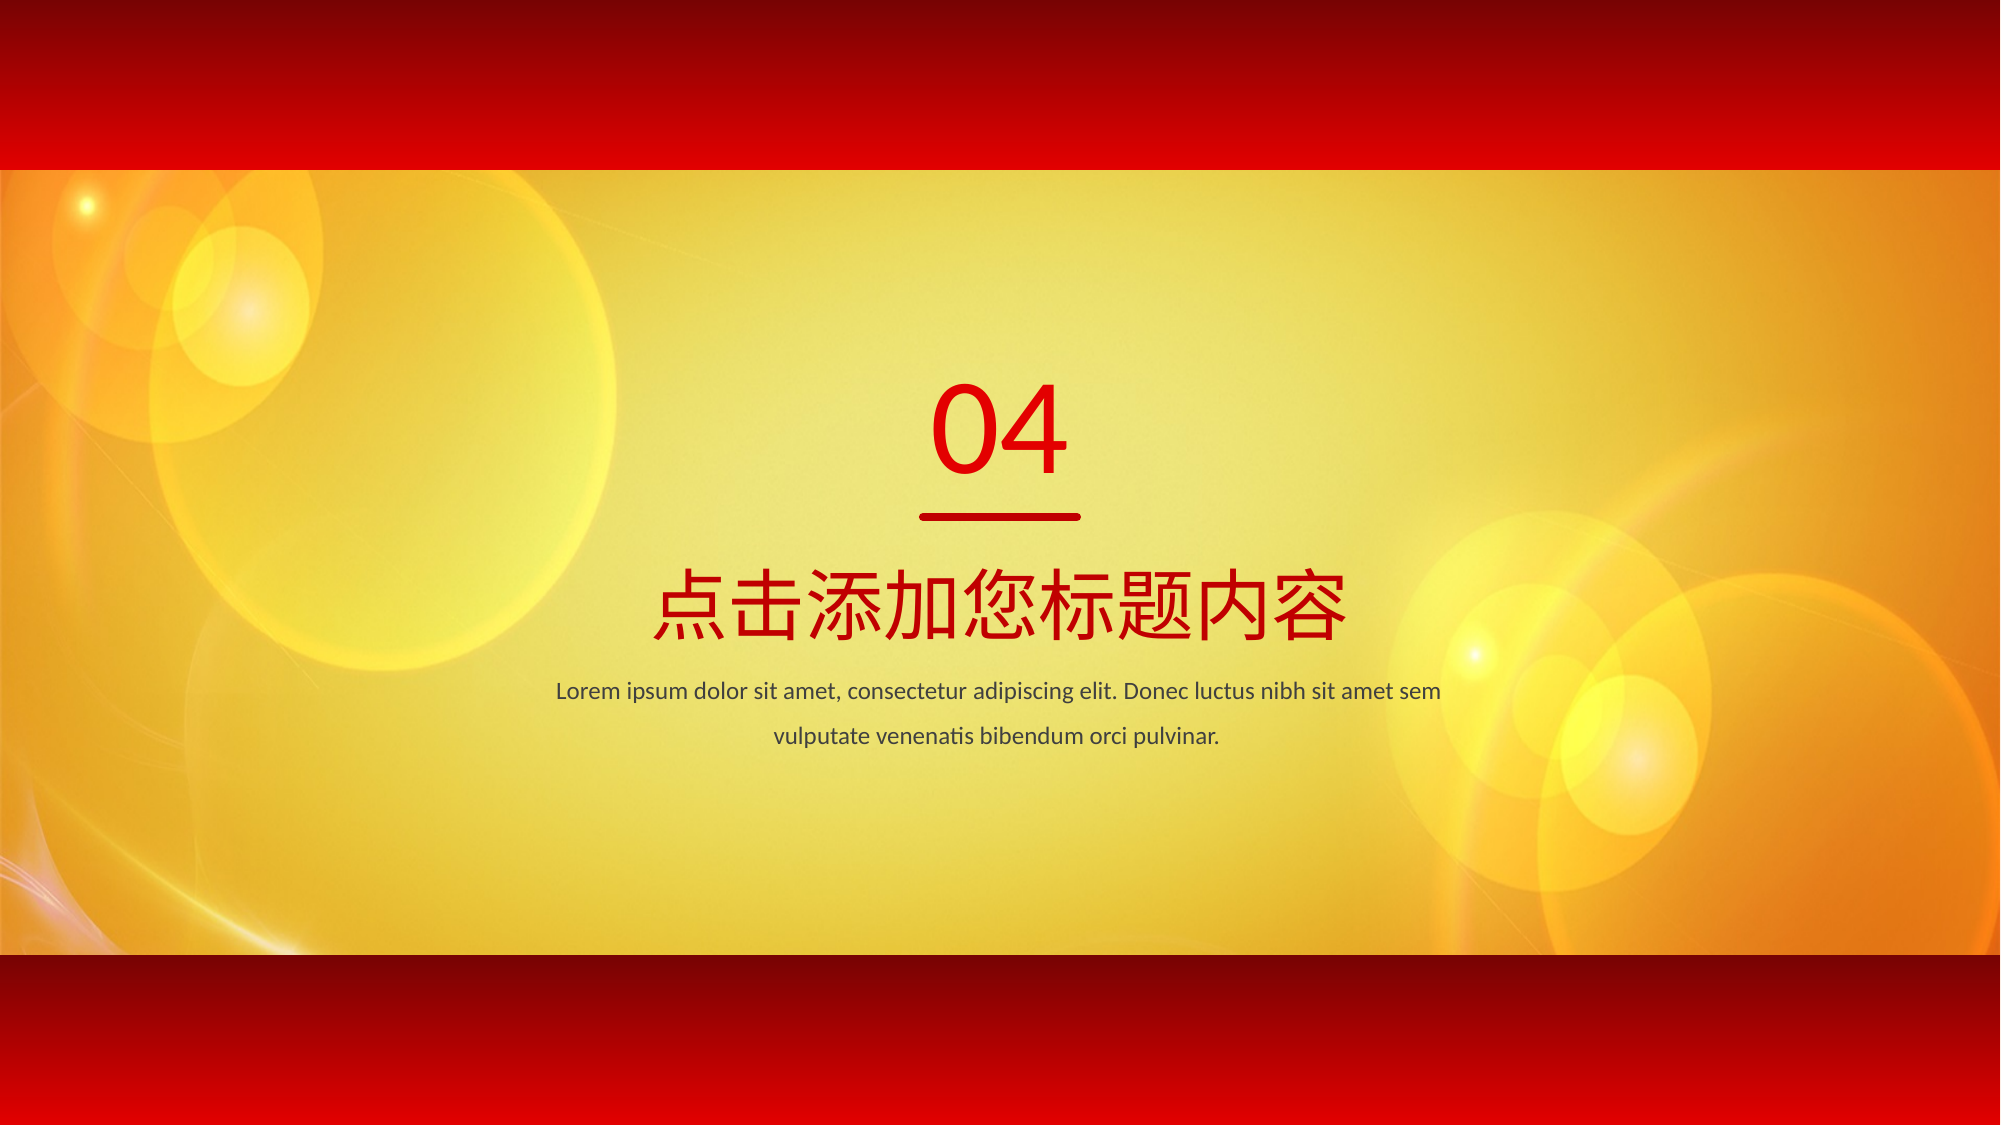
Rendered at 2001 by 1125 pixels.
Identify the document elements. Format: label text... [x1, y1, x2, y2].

text_box 04 [915, 328, 1085, 508]
text_box [0, 954, 2000, 1125]
picture [0, 0, 2001, 1125]
text_box 点击添加您标题内容 [635, 549, 1365, 652]
text_box [0, 0, 2000, 171]
text_box Lorem ipsum dolor sit amet, consectetur adipiscing elit. Donec luctus nibh sit amet sem vulputate venenatis bibendum orci pulvinar. [539, 652, 1460, 757]
